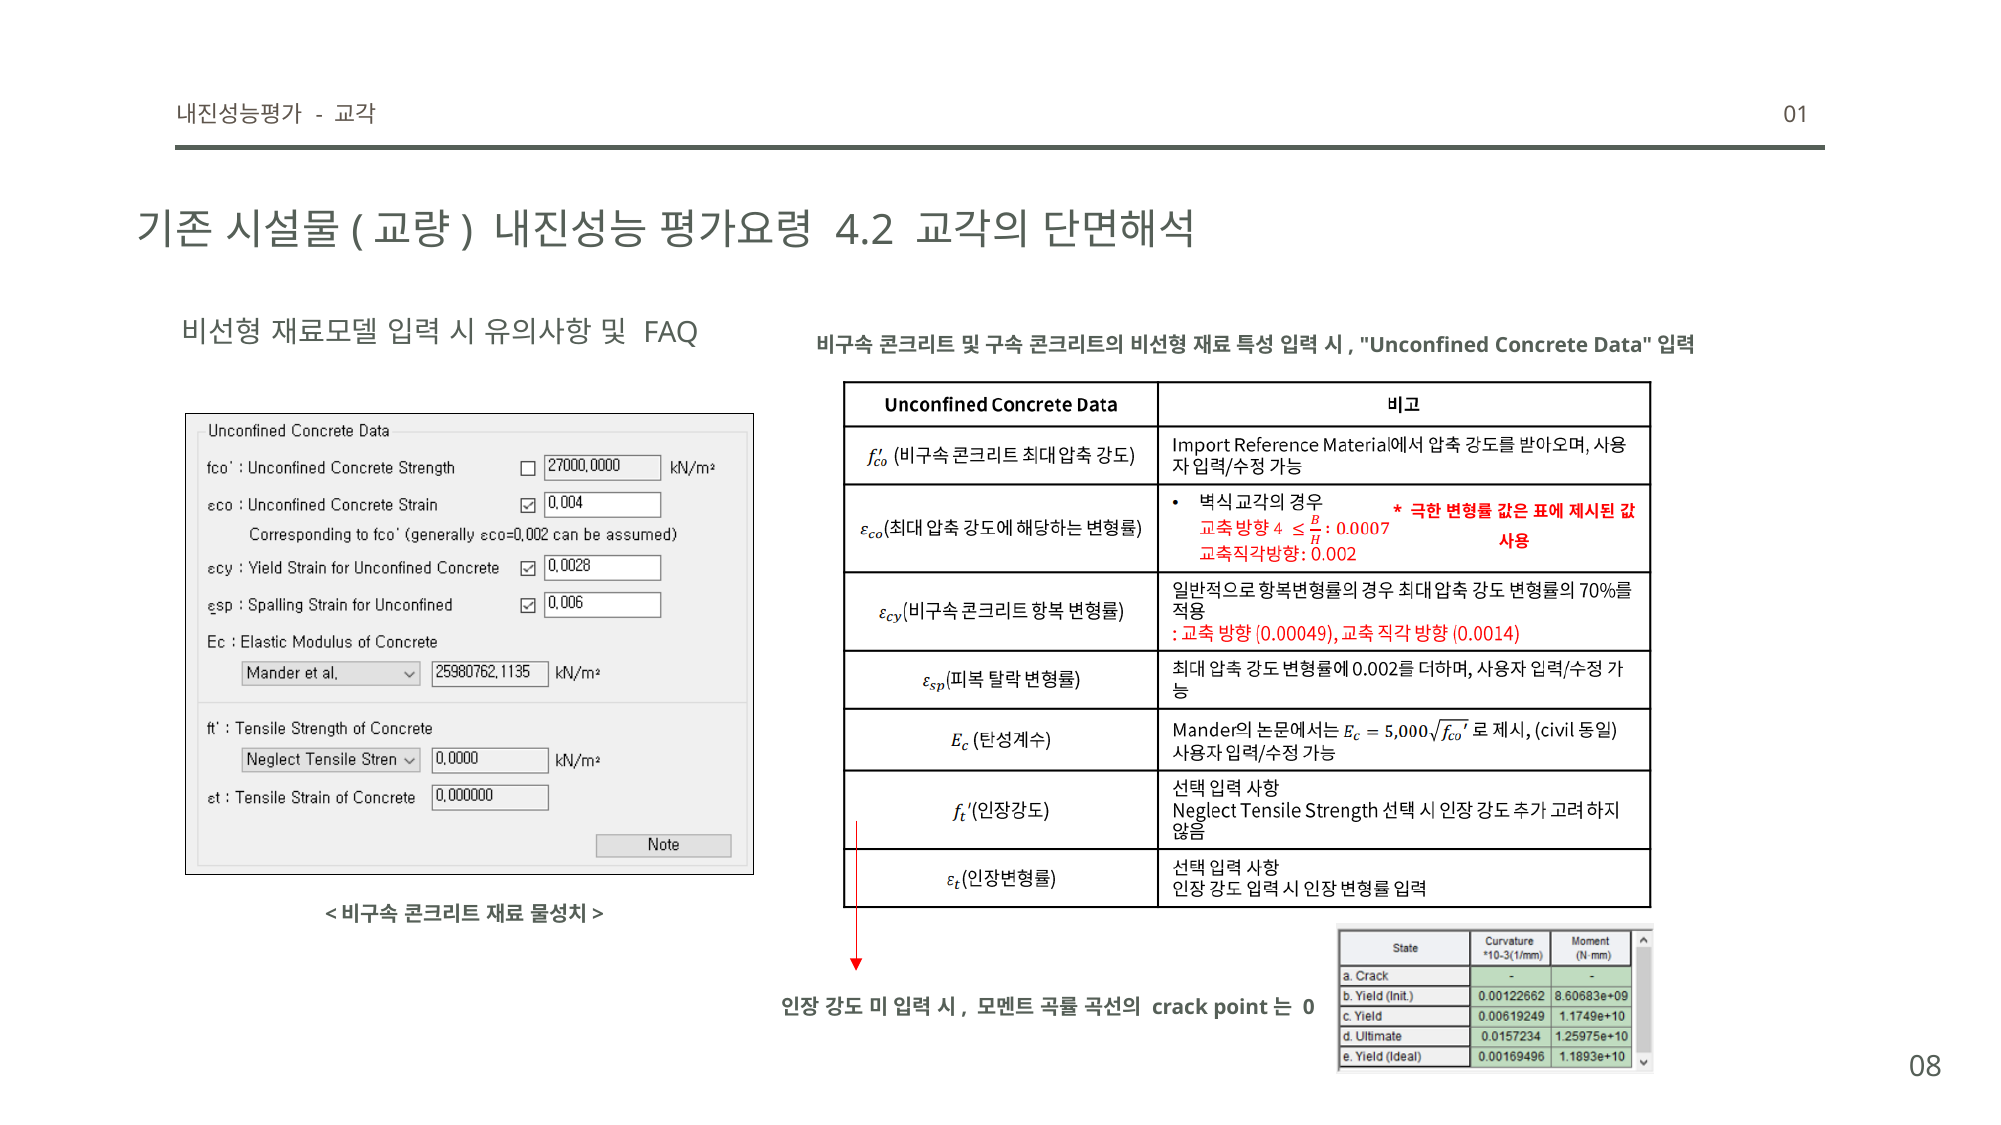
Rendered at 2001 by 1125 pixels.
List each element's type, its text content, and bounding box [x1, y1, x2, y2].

text_box 비구속 콘크리트 및 구속 콘크리트의 비선형 재료 특성 입력 시, "Unconfined Concrete Data"입력 [795, 312, 1717, 365]
text_box 비선형 재료모델 입력 시 유의사항 및 FAQ [167, 288, 772, 357]
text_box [167, 91, 1825, 135]
text_box 기존 시설물(교량) 내진성능 평가요령 4.2 교각의 단면해석 [122, 195, 1224, 260]
text_box 인장 강도 미 입력 시, 모멘트 곡률 곡선의 crack point는 0 [753, 973, 1336, 1027]
picture [838, 377, 1654, 912]
text_box 08 [1893, 1039, 1957, 1090]
text_box * 극한 변형률 값은 표에 제시된 값 사용 [1654, 483, 1665, 559]
picture [1336, 923, 1654, 1074]
picture [184, 413, 754, 875]
text_box <비구속 콘크리트 재료 물성치> [289, 880, 640, 933]
